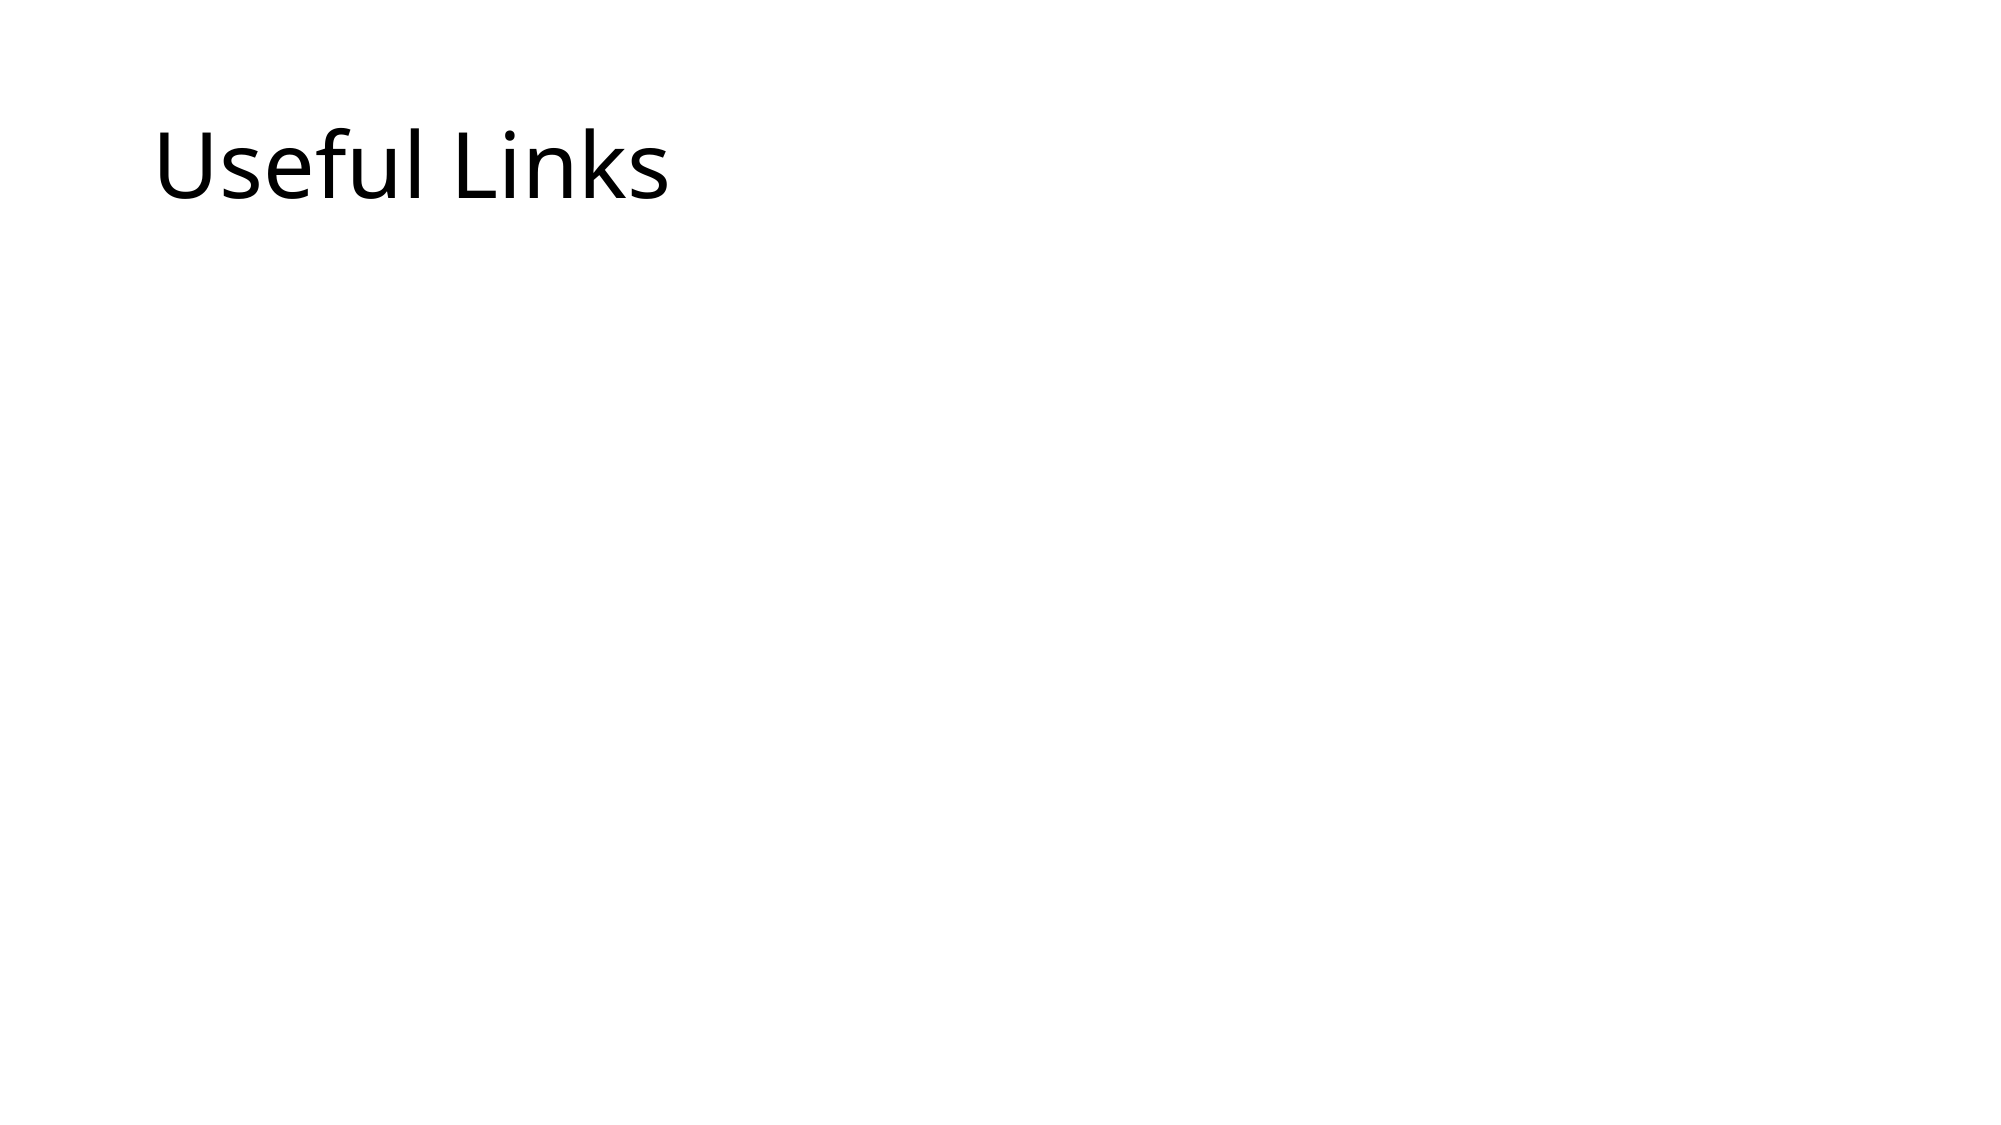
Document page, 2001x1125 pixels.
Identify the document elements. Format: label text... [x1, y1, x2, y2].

title Useful Links [137, 59, 1863, 278]
